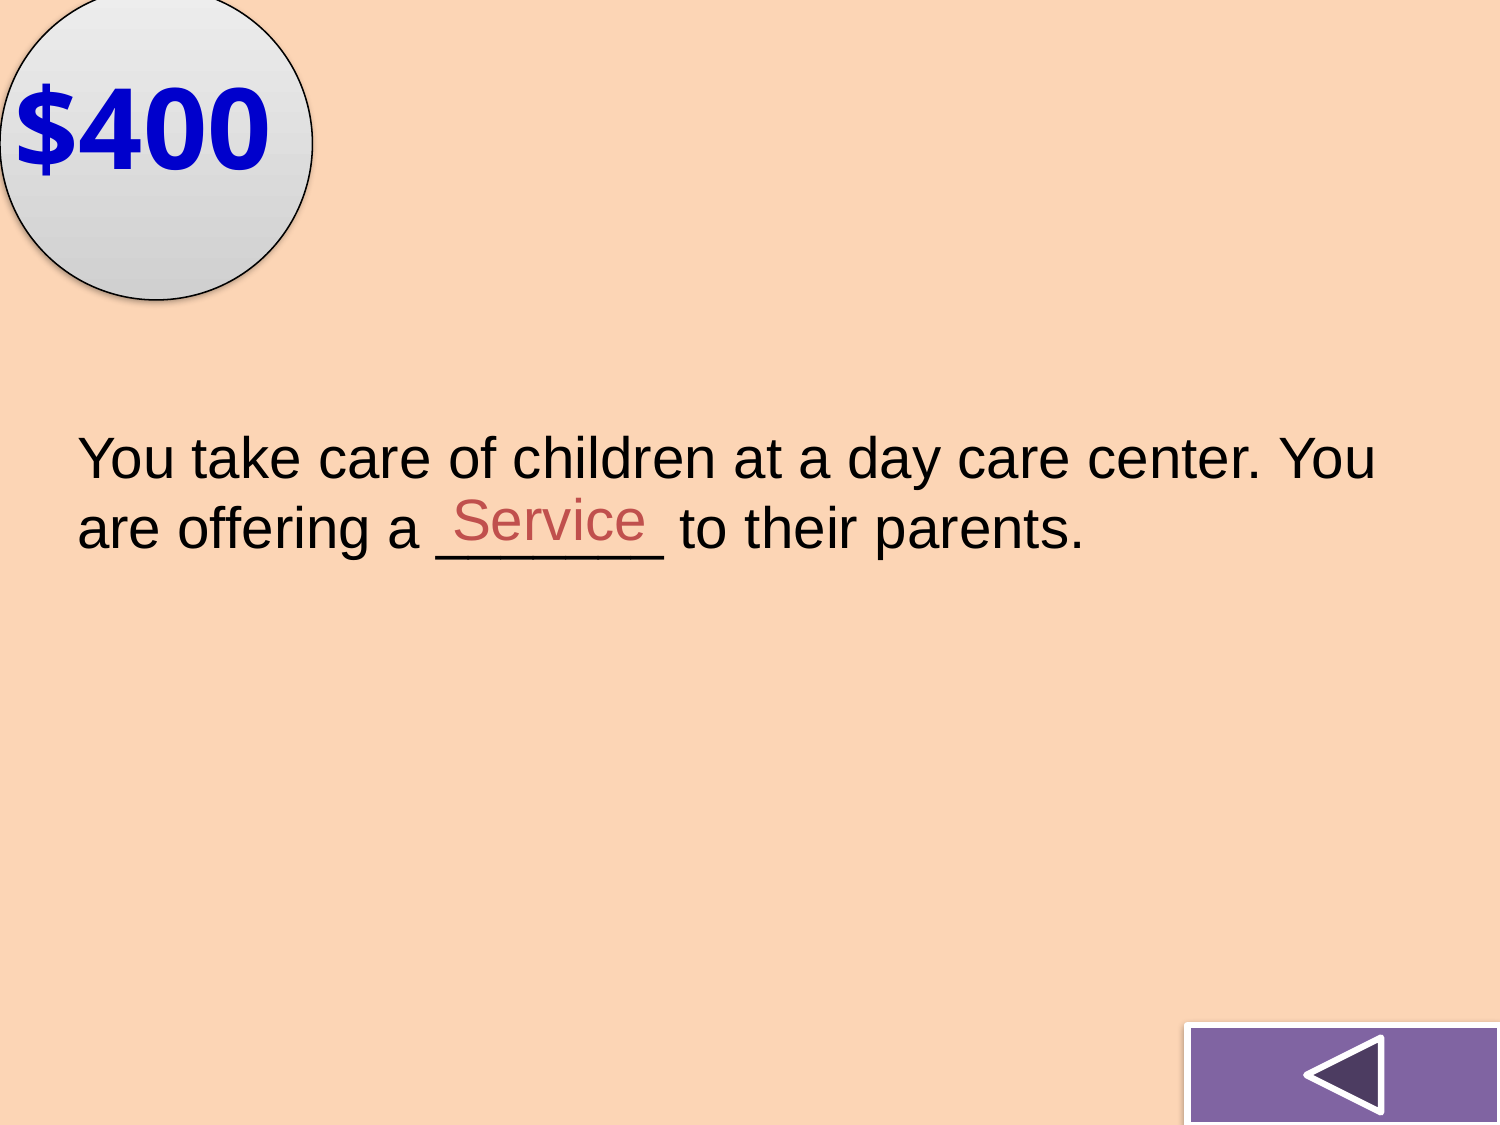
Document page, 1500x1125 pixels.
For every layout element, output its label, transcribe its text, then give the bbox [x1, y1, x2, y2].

text_box $400 [0, 49, 1425, 200]
text_box [1184, 1022, 1500, 1125]
text_box [9, 200, 303, 301]
text_box [30, 0, 282, 49]
text_box You take care of children at a day care center. You are offering a _______ to their parents. [62, 412, 1425, 568]
text_box Service [437, 474, 713, 560]
